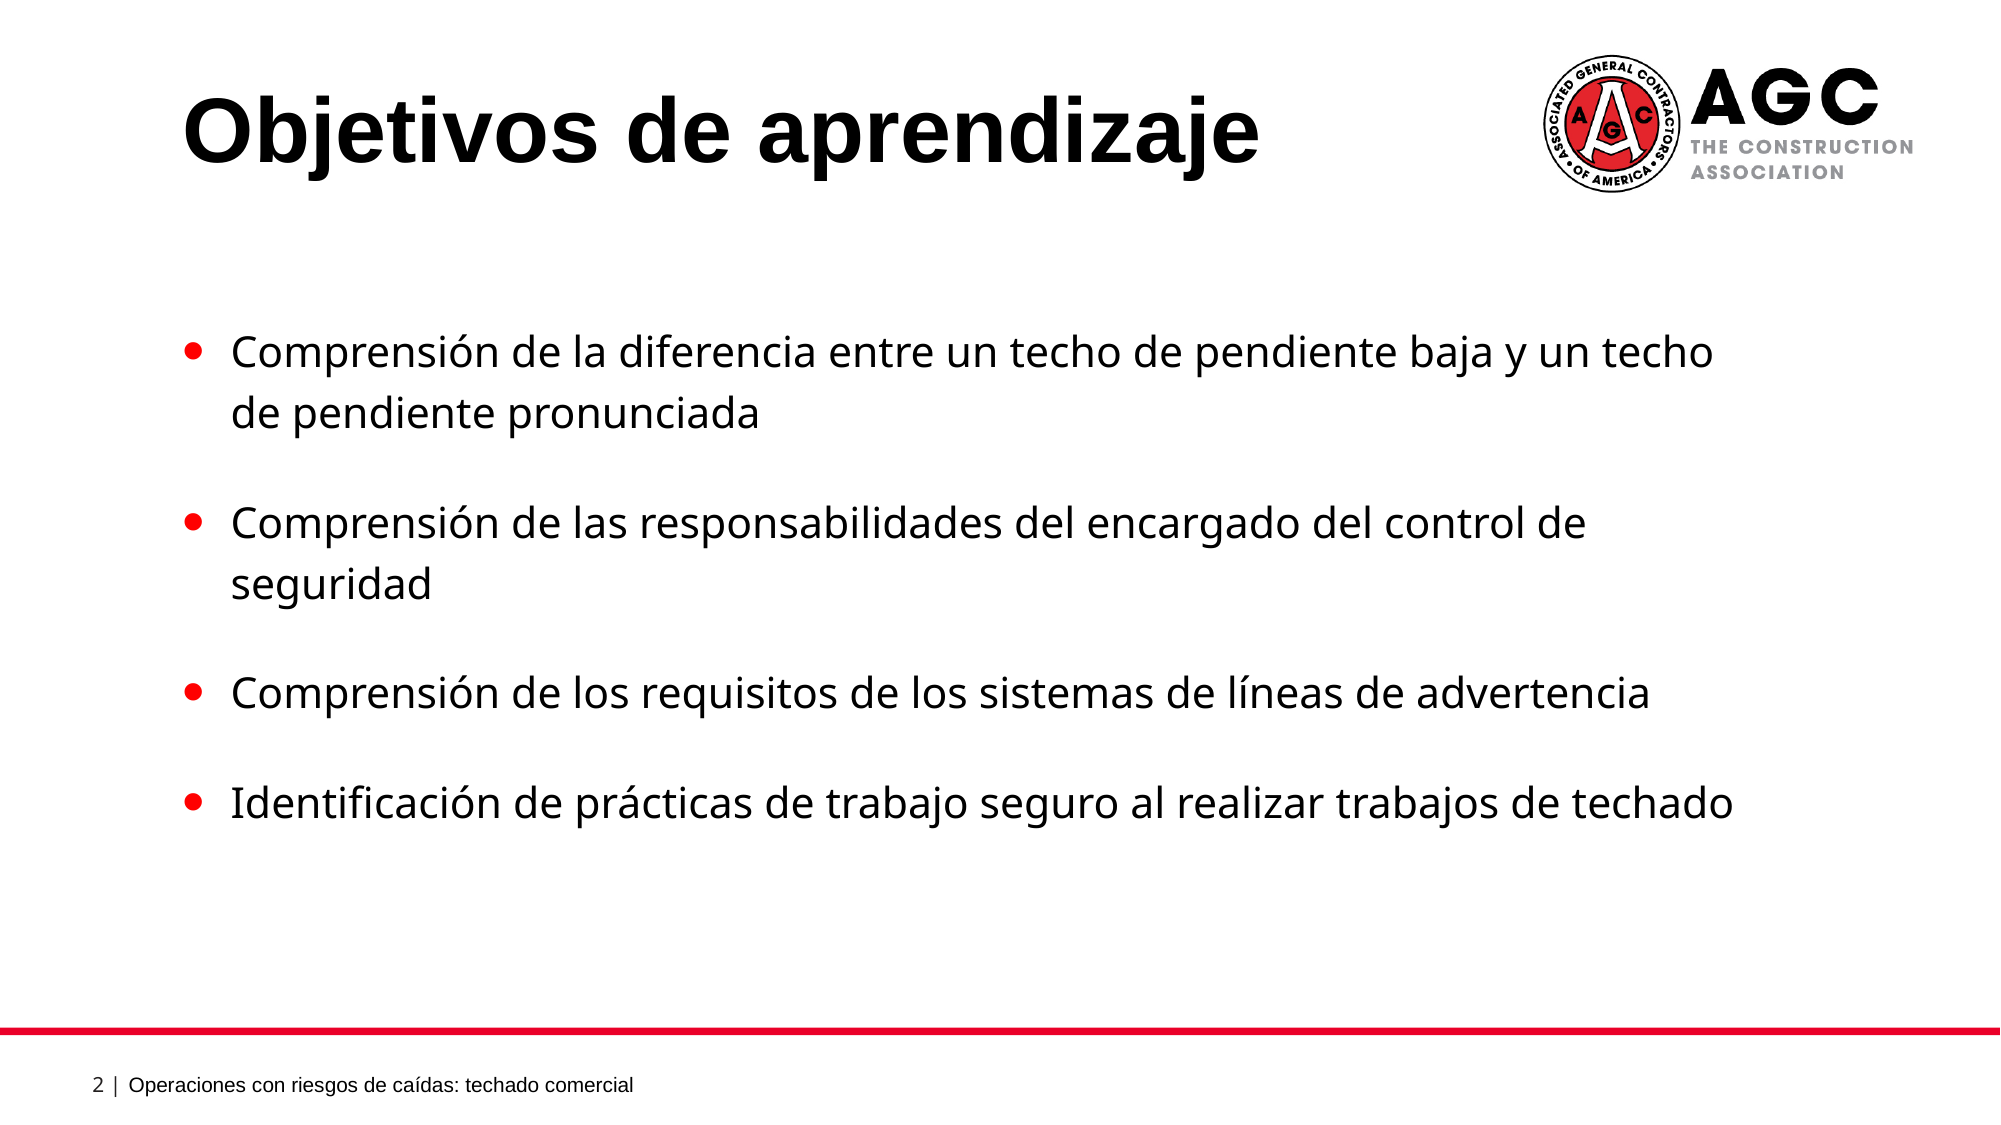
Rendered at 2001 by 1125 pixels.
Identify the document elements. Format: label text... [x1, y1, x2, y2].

picture [1538, 48, 1917, 199]
text_box Operaciones con riesgos de caídas: techado comercial [113, 1064, 1213, 1125]
list Comprensión de la diferencia entre un techo de pendiente baja y un techo de pendiente pronunciada Comprensión de las responsabilidades del encargado del control de seguridad Comprensión de los requisitos de los sistemas de líneas de advertencia Identificación de prácticas de trabajo seguro al realizar trabajos de techado [168, 307, 1753, 851]
title Objetivos de aprendizaje [168, 75, 1539, 226]
